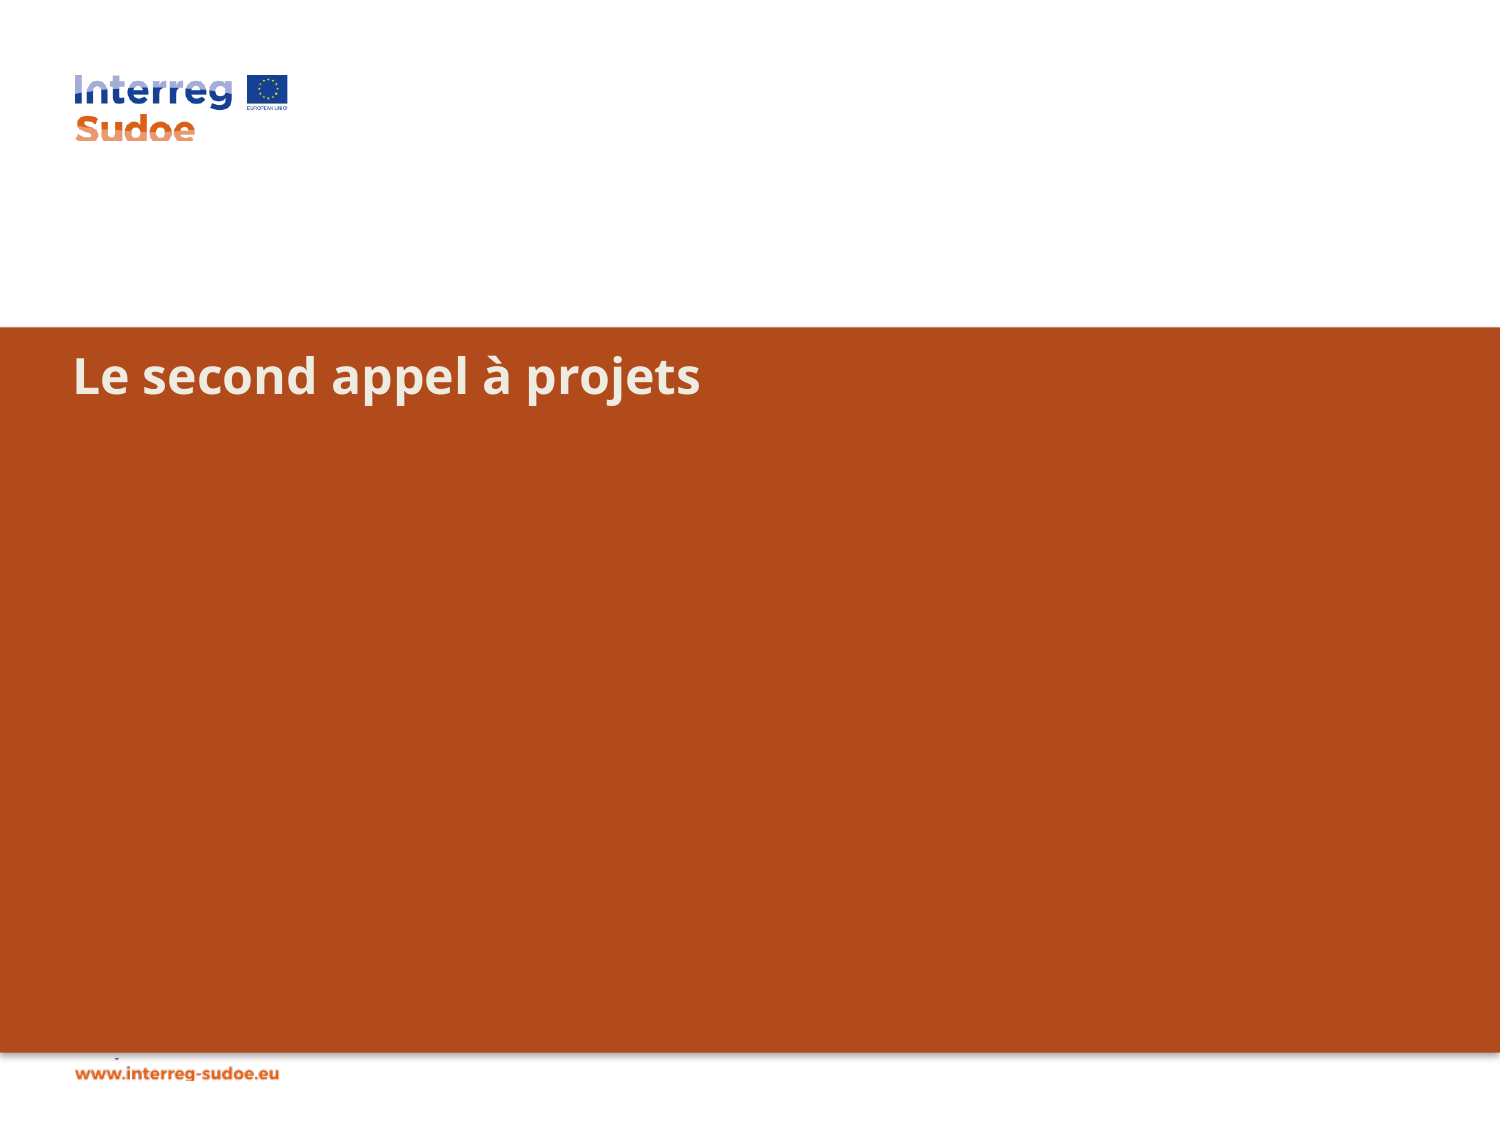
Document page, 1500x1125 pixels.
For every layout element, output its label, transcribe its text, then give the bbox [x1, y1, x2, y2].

title Le second appel à projets [57, 336, 1006, 560]
